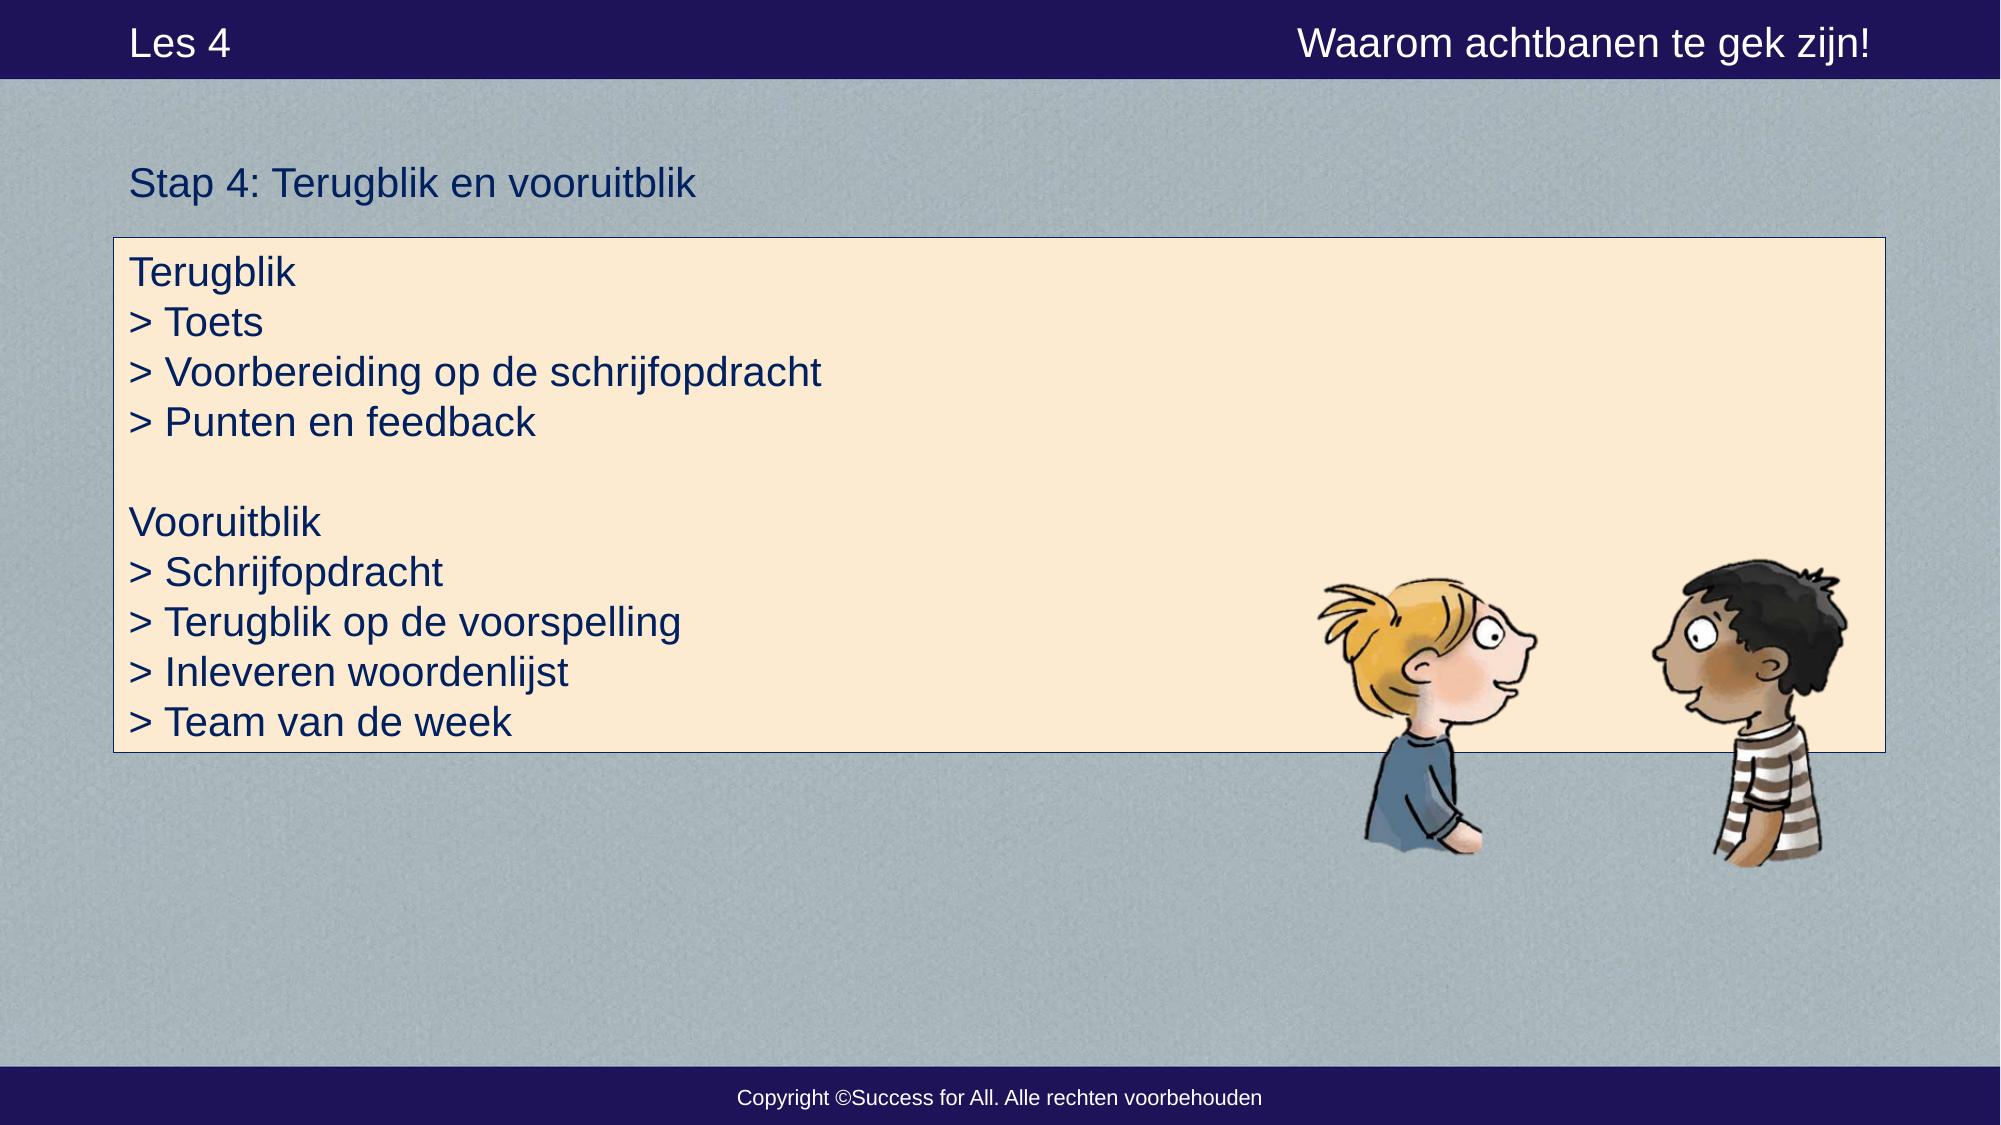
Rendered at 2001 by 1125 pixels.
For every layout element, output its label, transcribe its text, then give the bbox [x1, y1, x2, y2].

picture [0, 0, 2001, 1125]
text_box Les 4 [114, 8, 354, 73]
text_box Stap 4: Terugblik en vooruitblik [113, 148, 1635, 214]
text_box Waarom achtbanen te gek zijn! [999, 8, 1886, 73]
text_box Terugblik > Toets > Voorbereiding op de schrijfopdracht > Punten en feedback Vooruitblik > Schrijfopdracht > Terugblik op de voorspelling > Inleveren woordenlijst > Team van de week [113, 237, 1886, 753]
text_box Copyright ©Success for All. Alle rechten voorbehouden [0, 1076, 2000, 1125]
